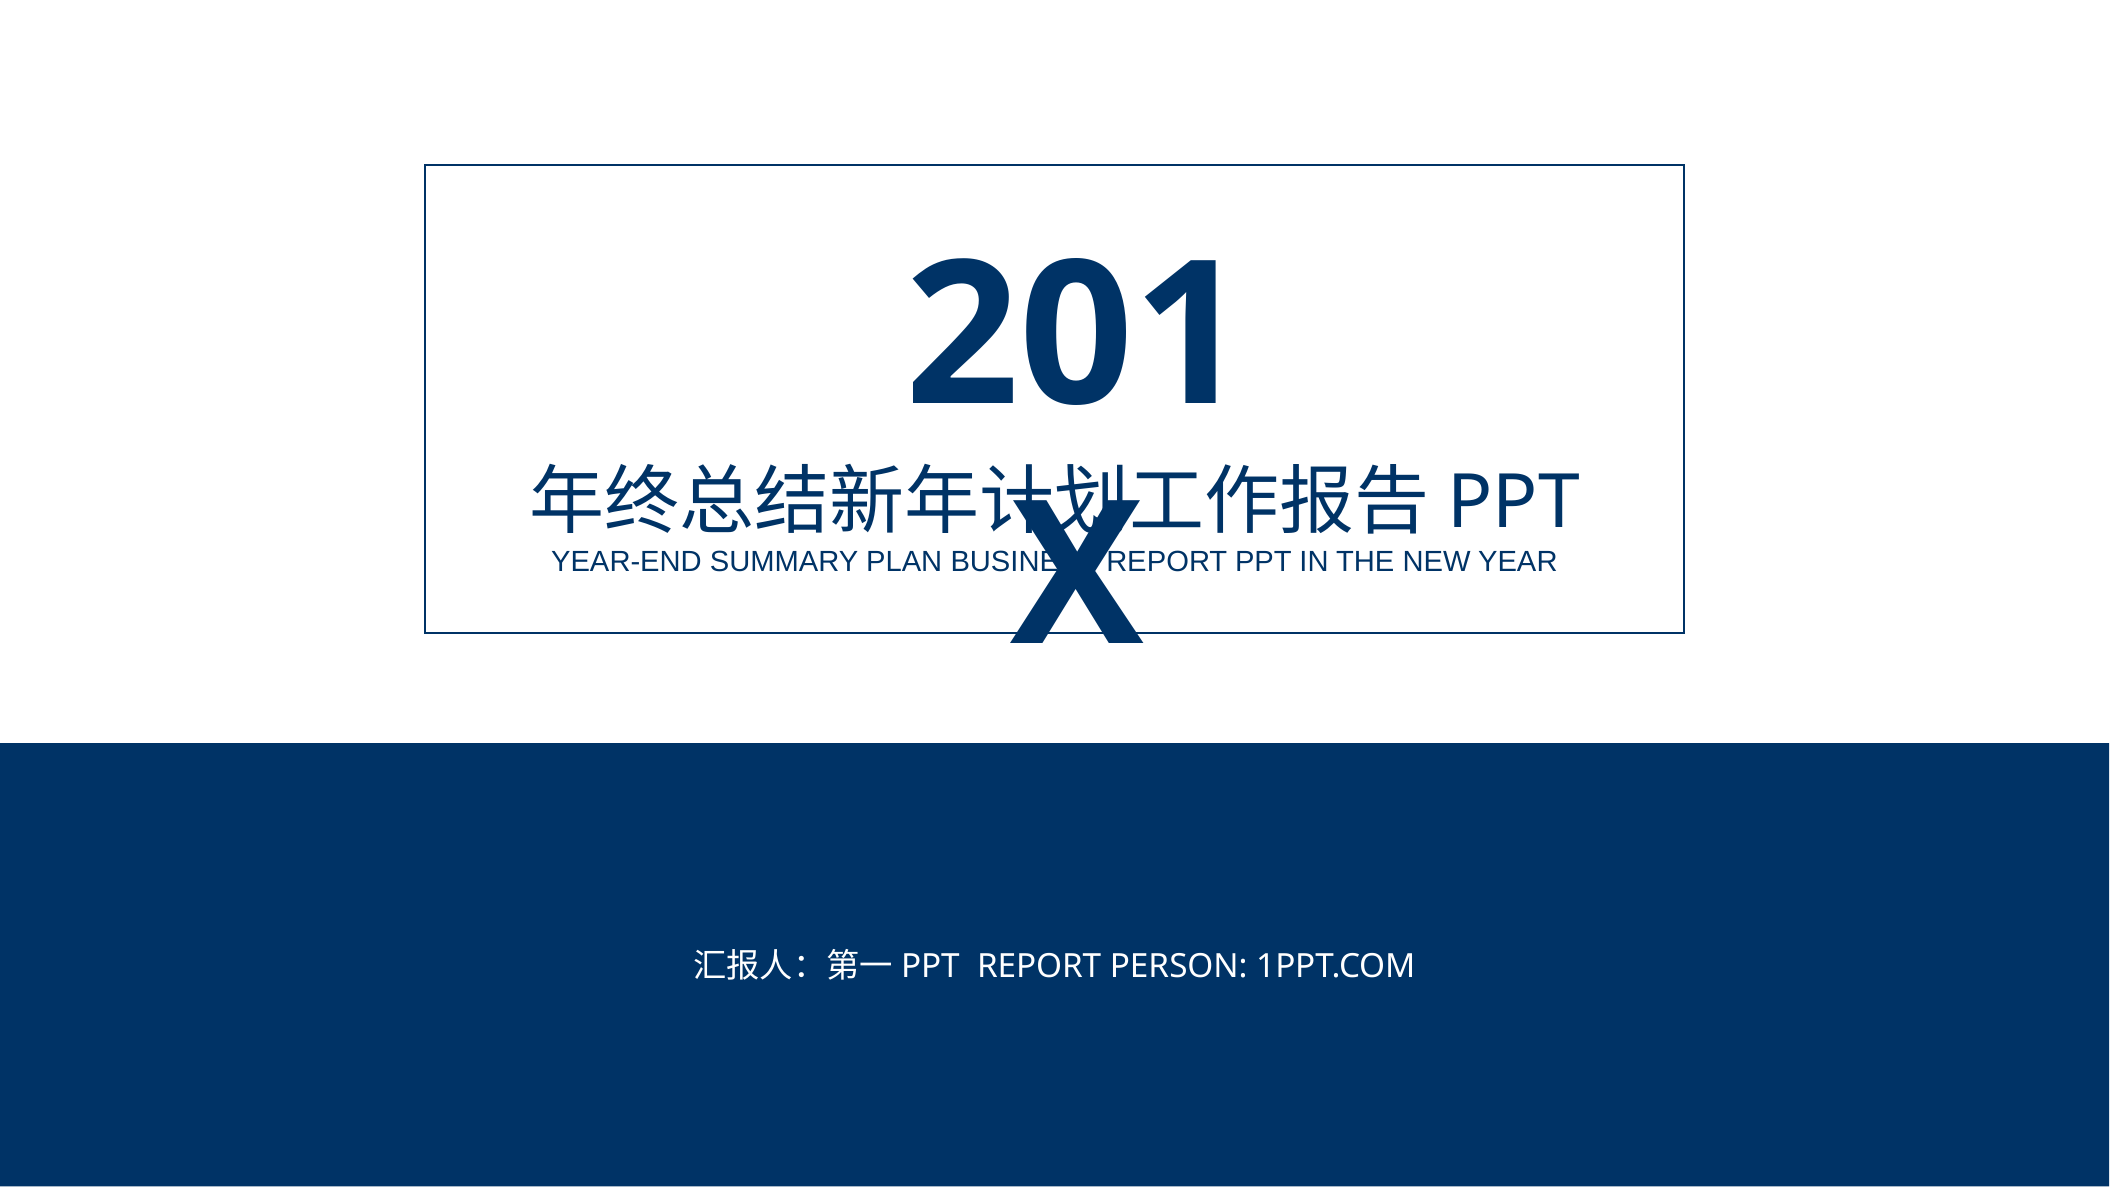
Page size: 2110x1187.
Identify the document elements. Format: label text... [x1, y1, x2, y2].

text_box [0, 742, 2110, 1187]
text_box 汇报人：第一PPT REPORT PERSON: 1PPT.COM [528, 944, 1582, 985]
text_box [424, 164, 1685, 634]
text_box 201X [838, 634, 1315, 684]
